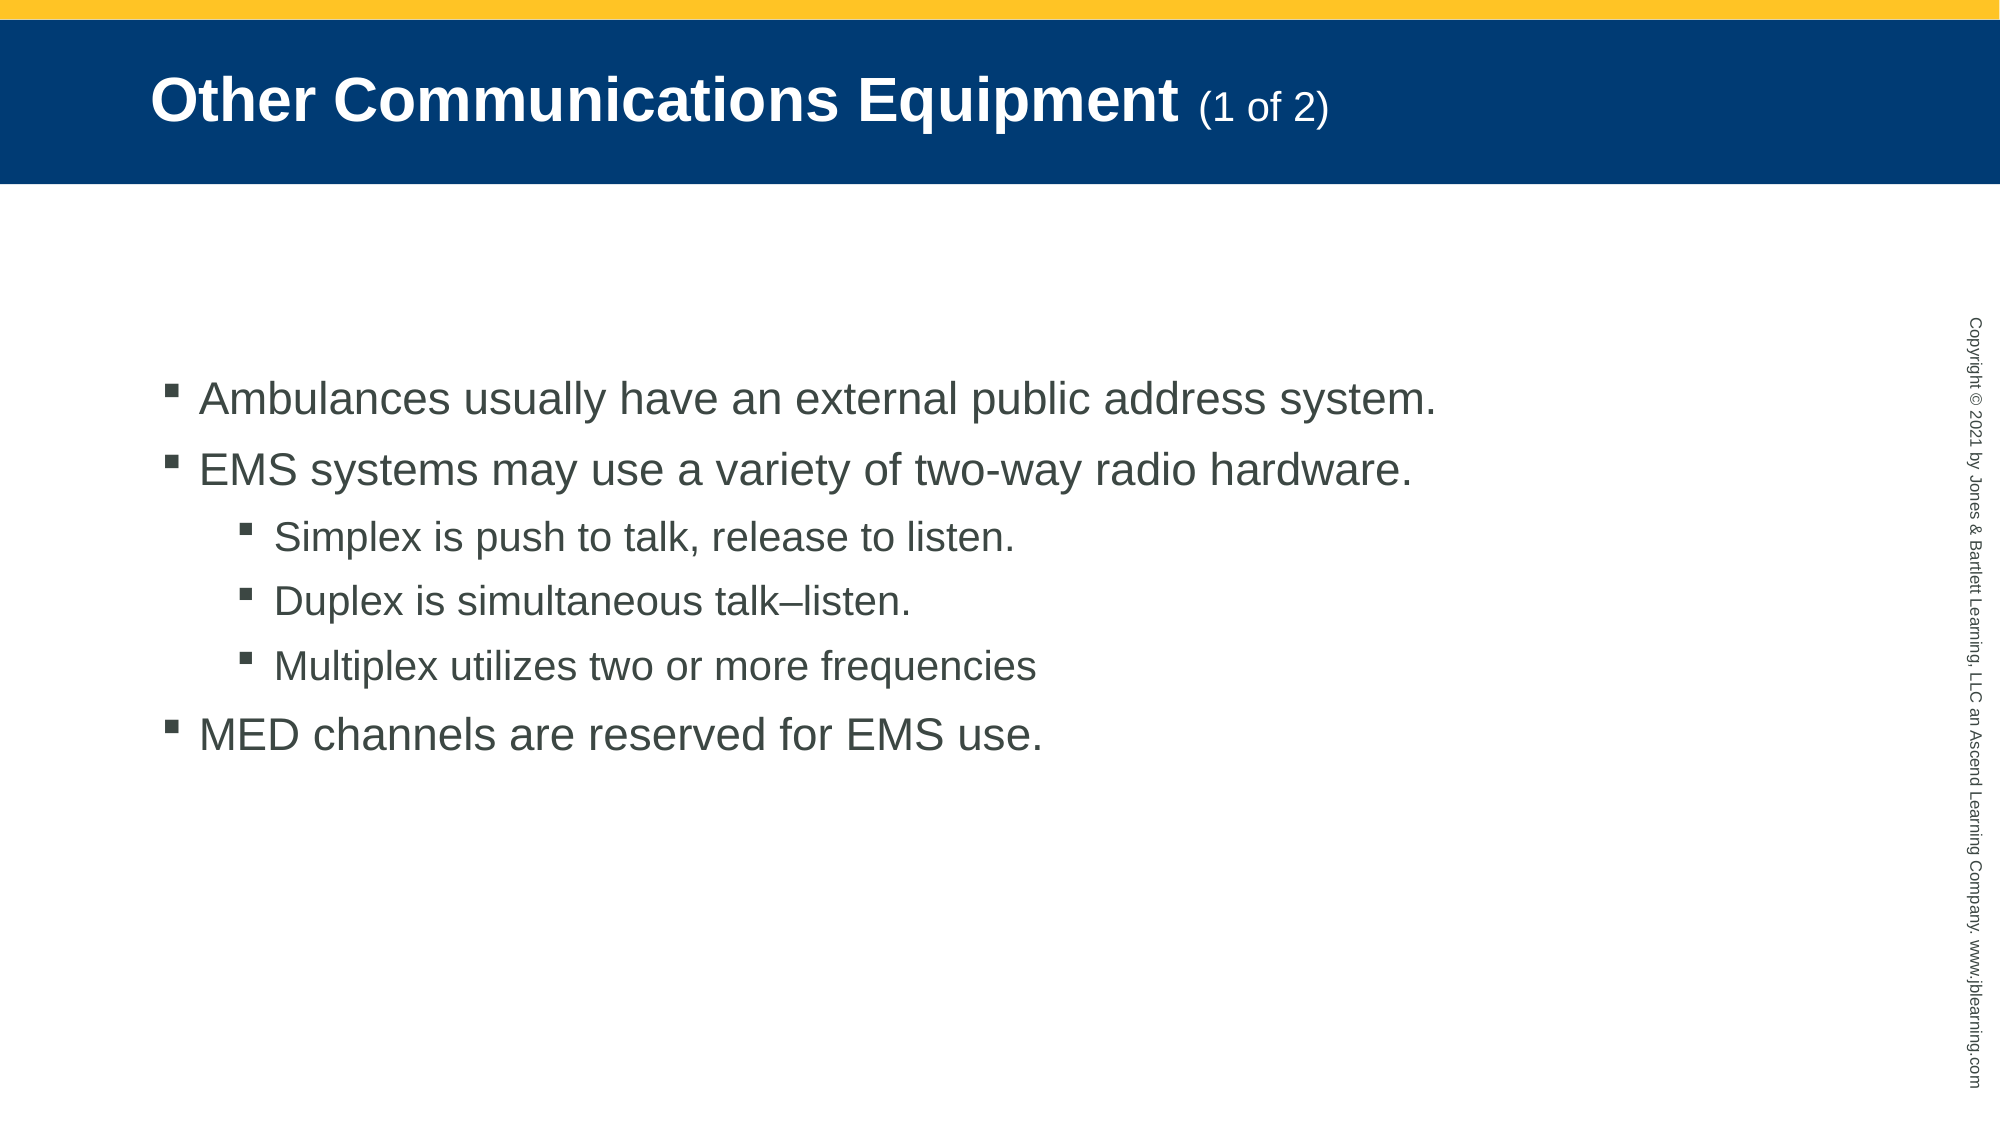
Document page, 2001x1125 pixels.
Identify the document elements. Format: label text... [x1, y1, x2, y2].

title Other Communications Equipment (1 of 2) [0, 19, 2000, 185]
list Ambulances usually have an external public address system. EMS systems may use a variety of two-way radio hardware. Simplex is push to talk, release to listen. Duplex is simultaneous talk–listen. Multiplex utilizes two or more frequencies MED channels are reserved for EMS use. [146, 361, 1859, 1016]
